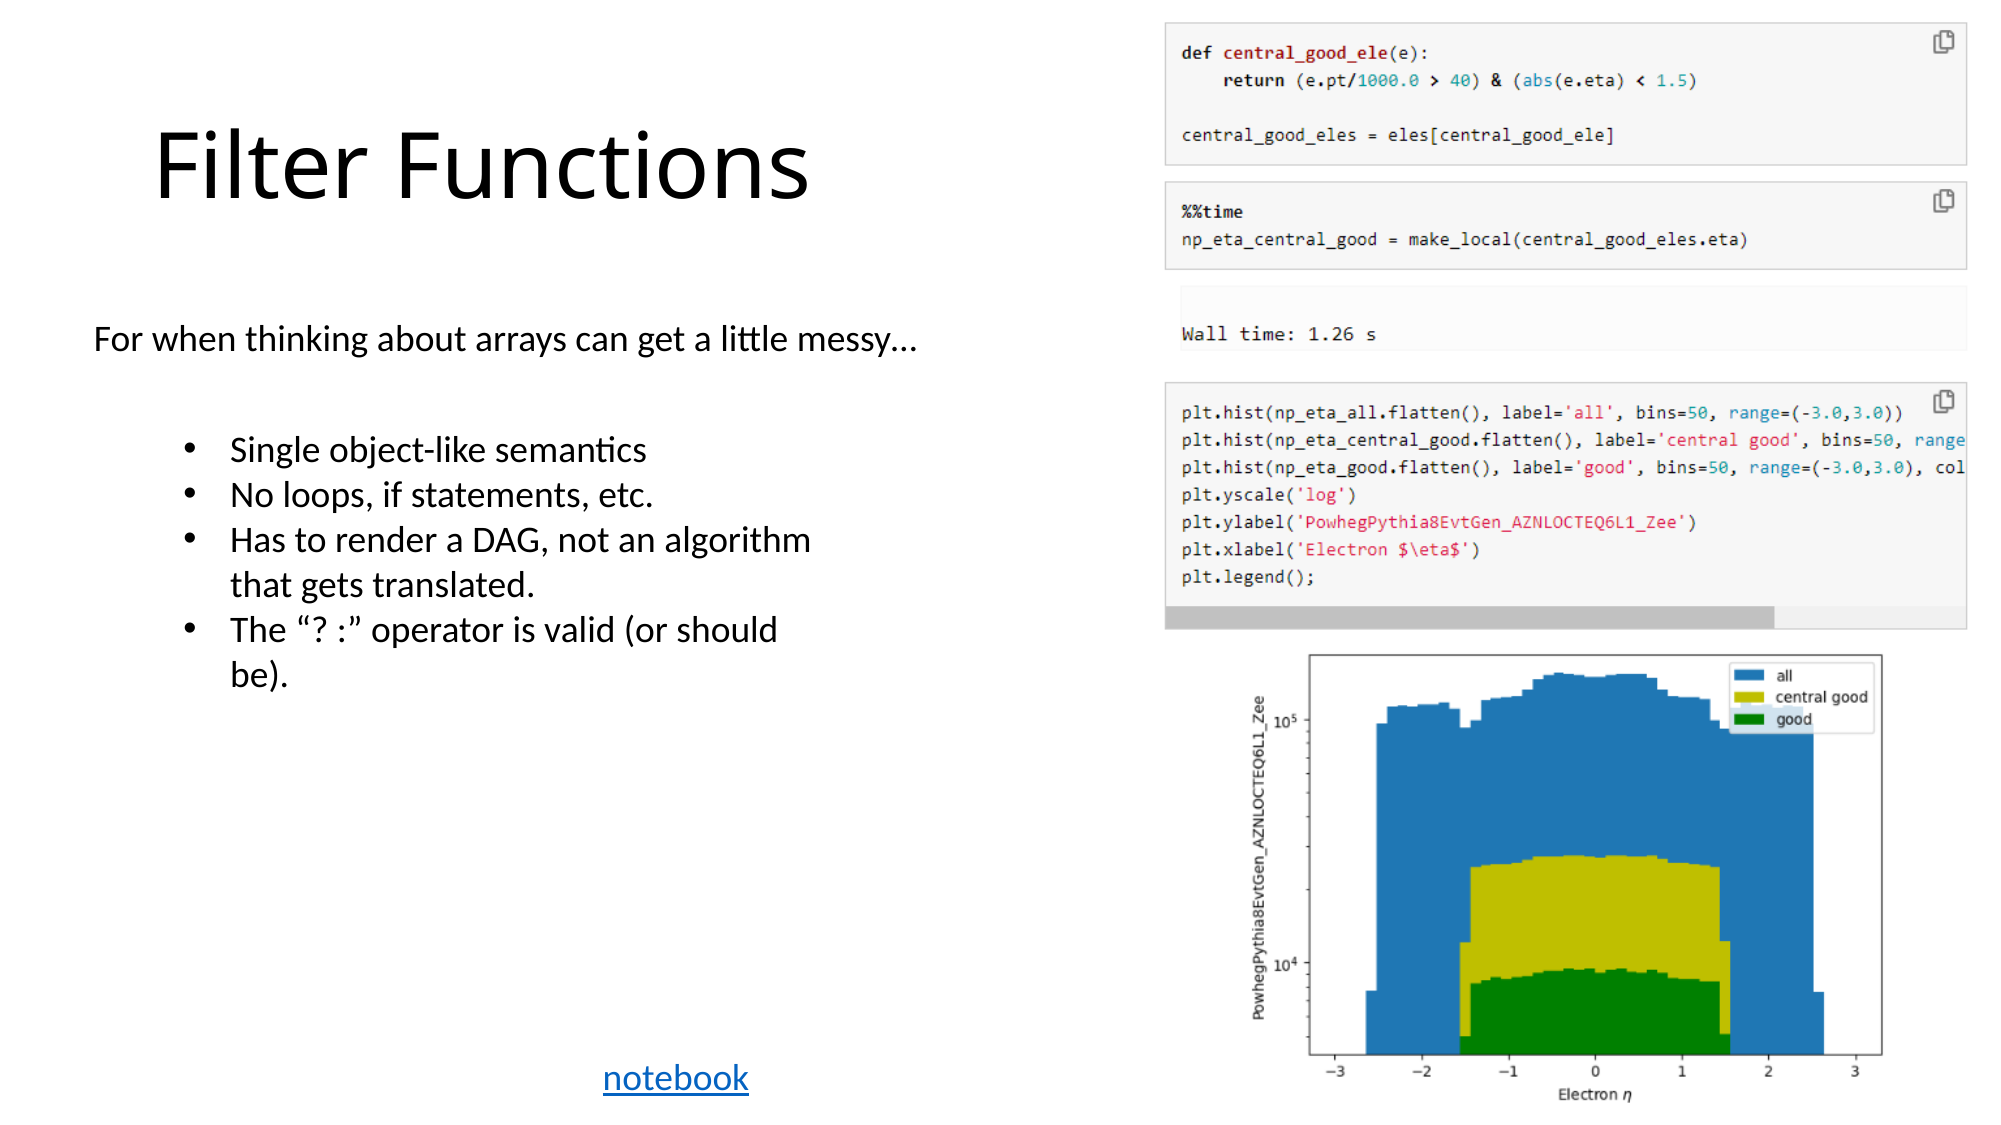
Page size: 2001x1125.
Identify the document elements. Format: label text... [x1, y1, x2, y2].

picture [1148, 0, 2000, 1125]
title Filter Functions [137, 59, 1148, 278]
text_box For when thinking about arrays can get a little messy… [79, 306, 934, 367]
text_box notebook [587, 1046, 765, 1106]
text_box Single object-like semantics No loops, if statements, etc. Has to render a DAG, not an algorithm that gets translated. The “? :” operator is valid (or should be). [168, 417, 828, 703]
